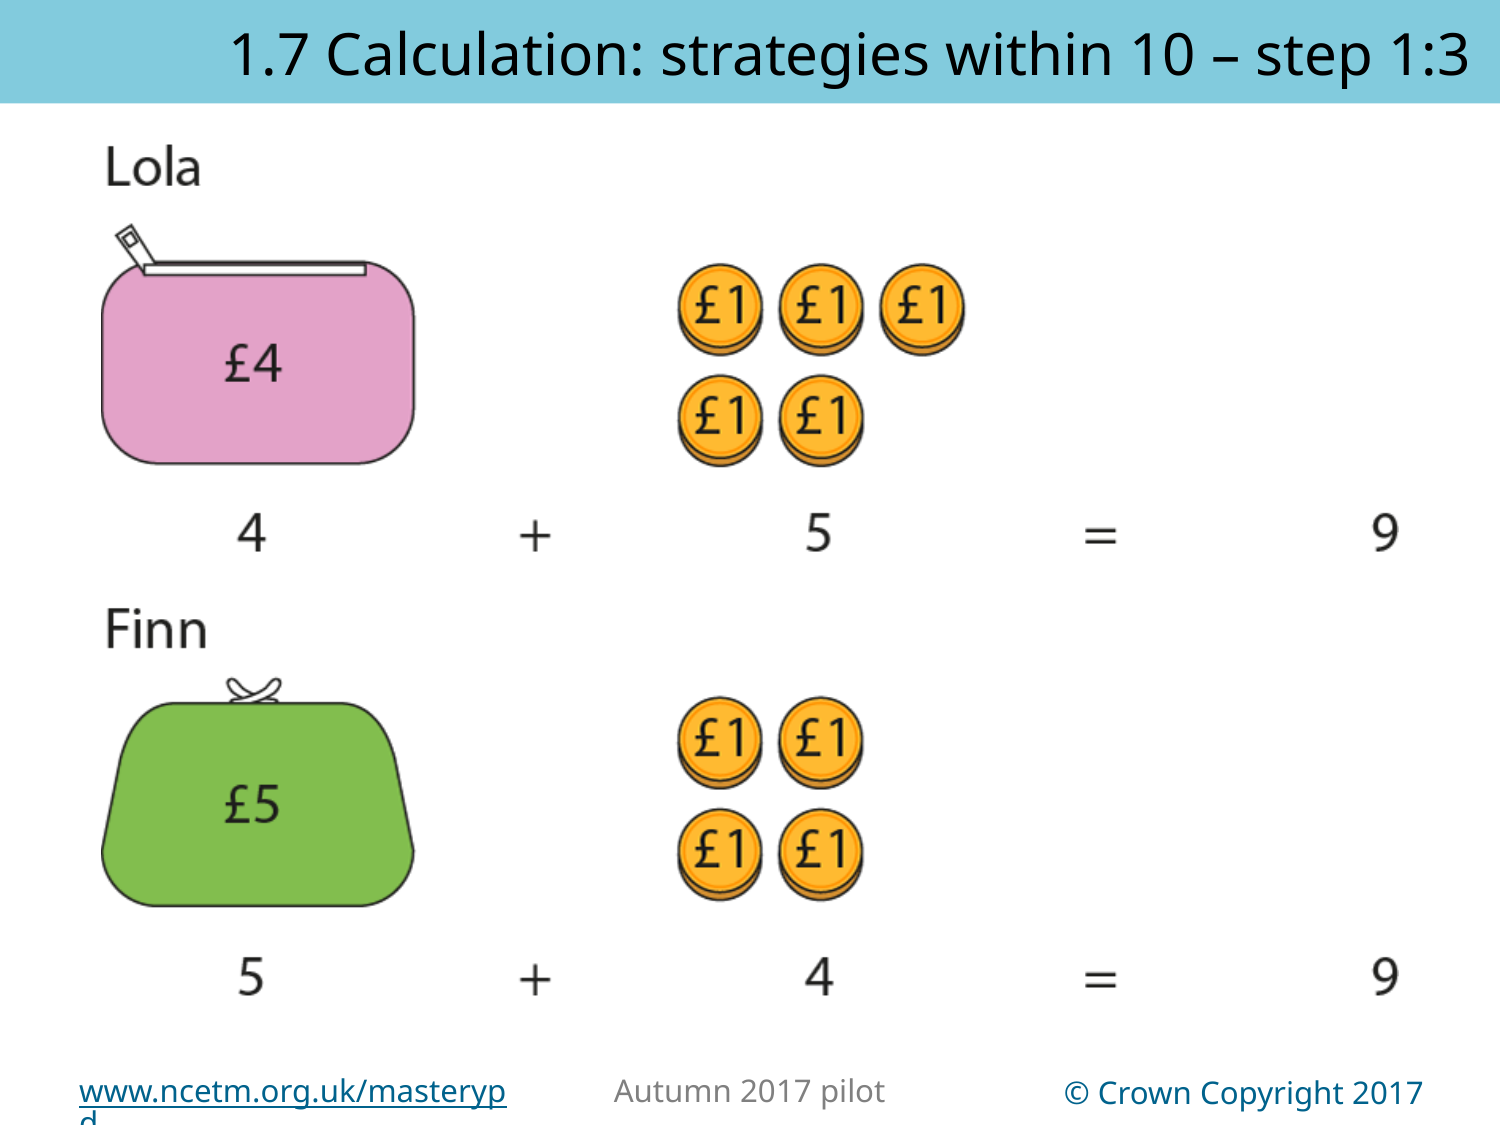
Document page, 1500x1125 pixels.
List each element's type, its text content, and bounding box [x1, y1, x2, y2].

list 1.7 Calculation: strategies within 10 – step 1:3 [0, 0, 1500, 104]
picture [101, 491, 1424, 563]
picture [101, 940, 1424, 1012]
picture [101, 599, 904, 918]
picture [101, 136, 987, 481]
